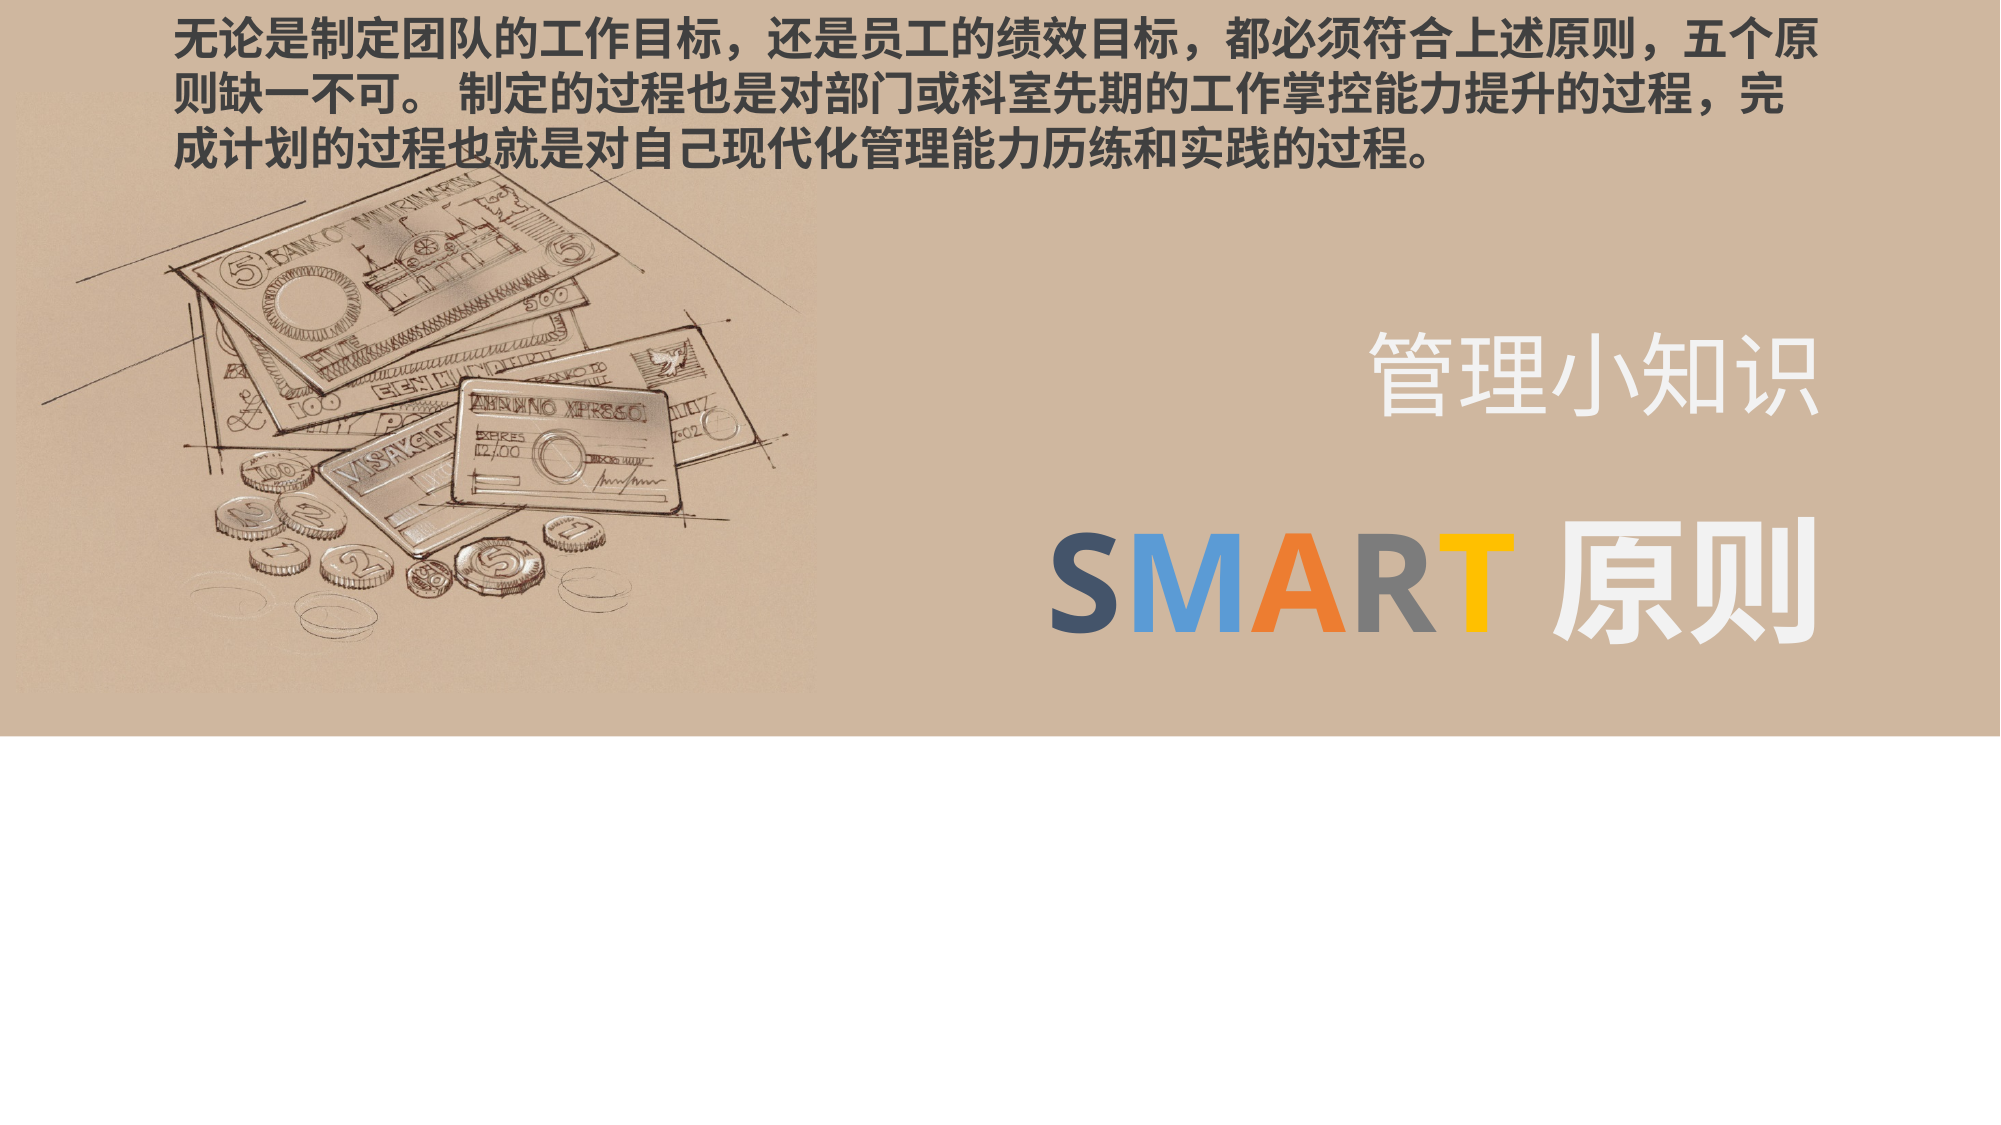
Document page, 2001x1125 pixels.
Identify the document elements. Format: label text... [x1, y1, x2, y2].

picture [16, 92, 817, 693]
text_box SMART原则 [1031, 487, 1841, 668]
text_box [0, 735, 2000, 1125]
text_box 管理小知识 [1350, 310, 1840, 436]
text_box 无论是制定团队的工作目标，还是员工的绩效目标，都必须符合上述原则，五个原则缺一不可。 制定的过程也是对部门或科室先期的工作掌控能力提升的过程，完成计划的过程也就是对自己现代化管理能力历练和实践的过程。 [158, 1, 1842, 182]
